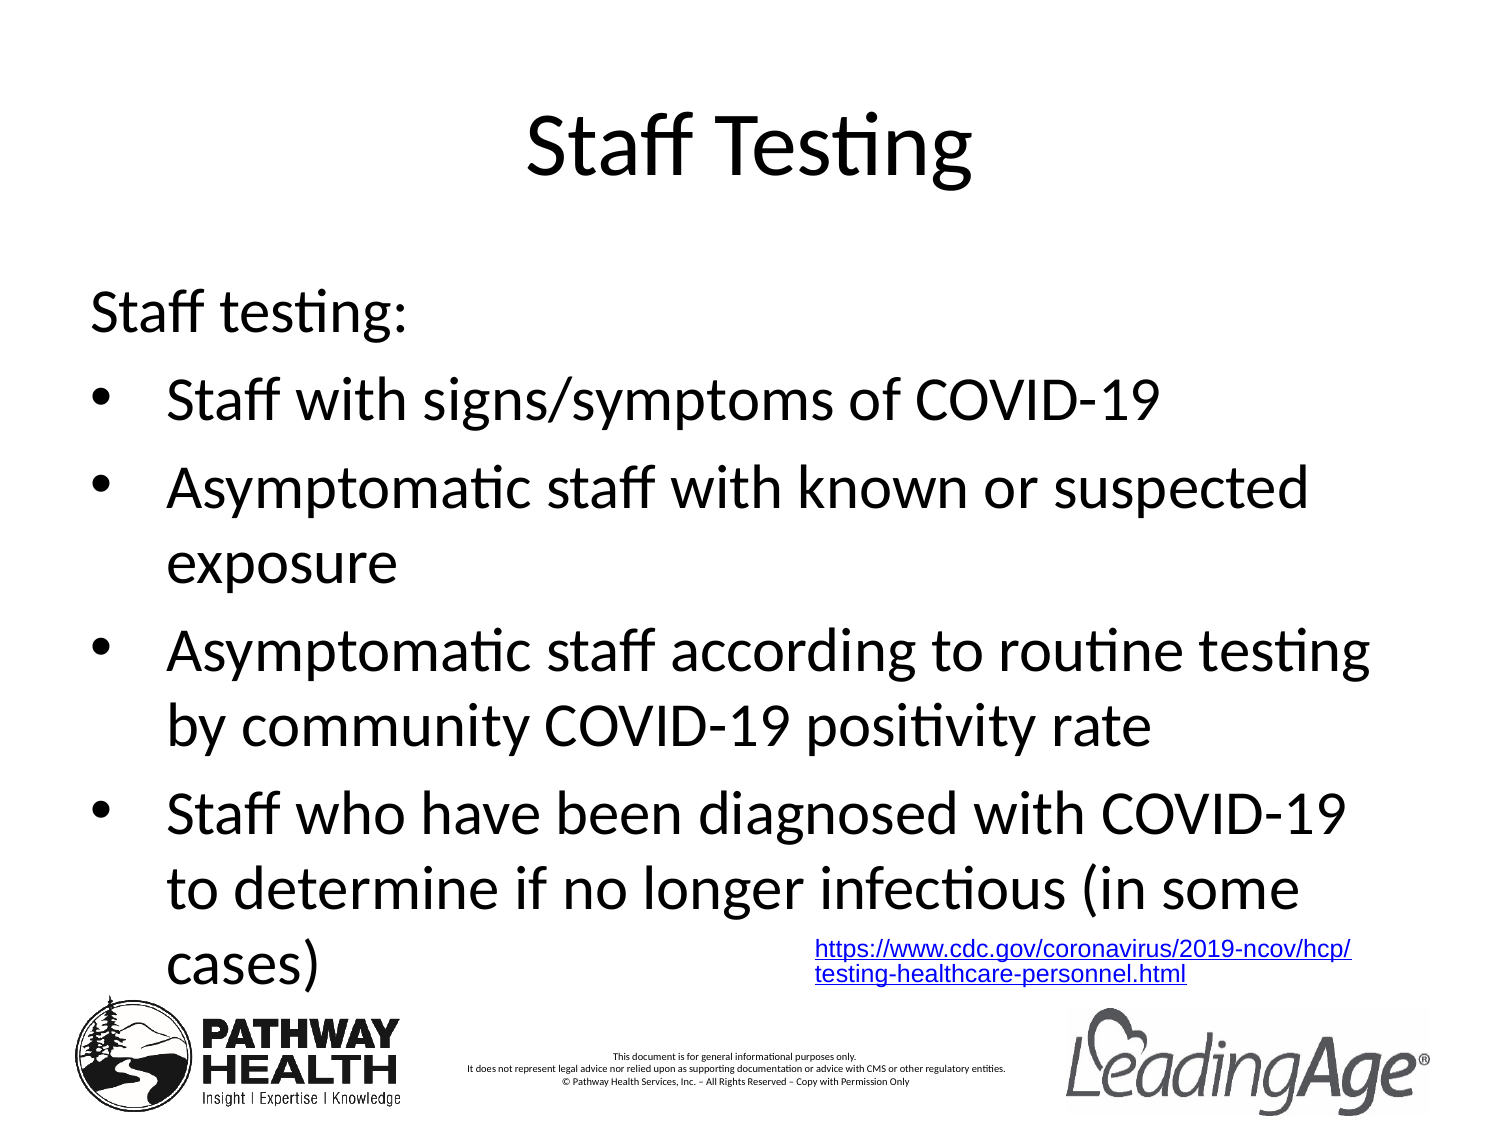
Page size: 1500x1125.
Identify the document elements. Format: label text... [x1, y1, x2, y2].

picture [1066, 1008, 1430, 1116]
title Staff Testing [75, 45, 1425, 233]
text_box https://www.cdc.gov/coronavirus/2019-ncov/hcp/testing-healthcare-personnel.html [800, 925, 1371, 1000]
list Staff testing: Staff with signs/symptoms of COVID-19 Asymptomatic staff with known or suspected exposure Asymptomatic staff according to routine testing by community COVID-19 positivity rate Staff who have been diagnosed with COVID-19 to determine if no longer infectious (in some cases) [75, 262, 1425, 1005]
picture [75, 1005, 400, 1112]
